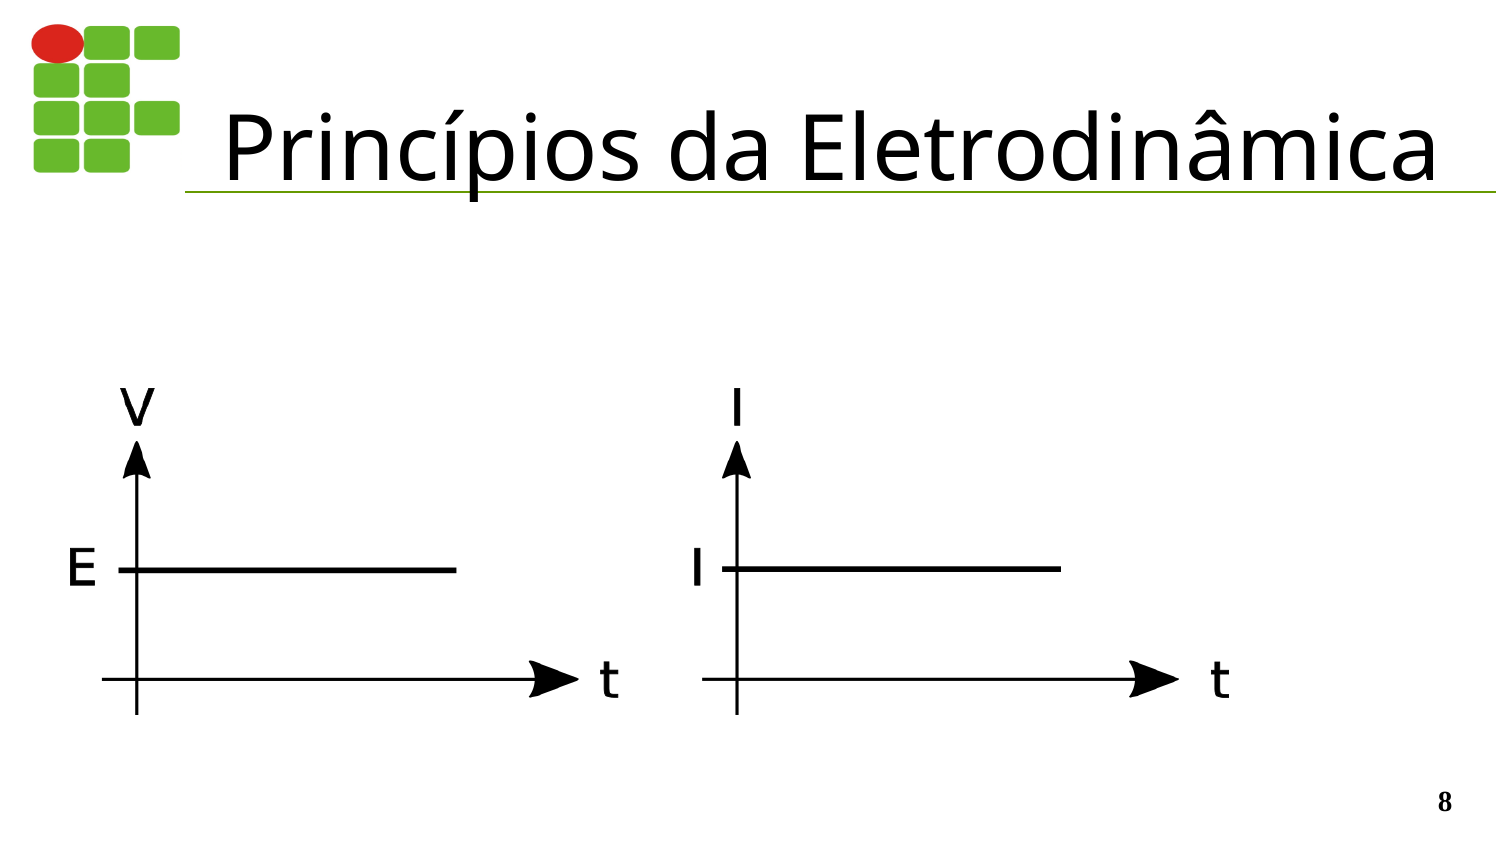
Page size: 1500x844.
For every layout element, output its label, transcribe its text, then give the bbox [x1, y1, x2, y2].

text_box ‹#› [1155, 768, 1468, 825]
title Princípios da Eletrodinâmica [206, 26, 1468, 207]
picture [29, 23, 182, 174]
picture [70, 388, 1229, 716]
